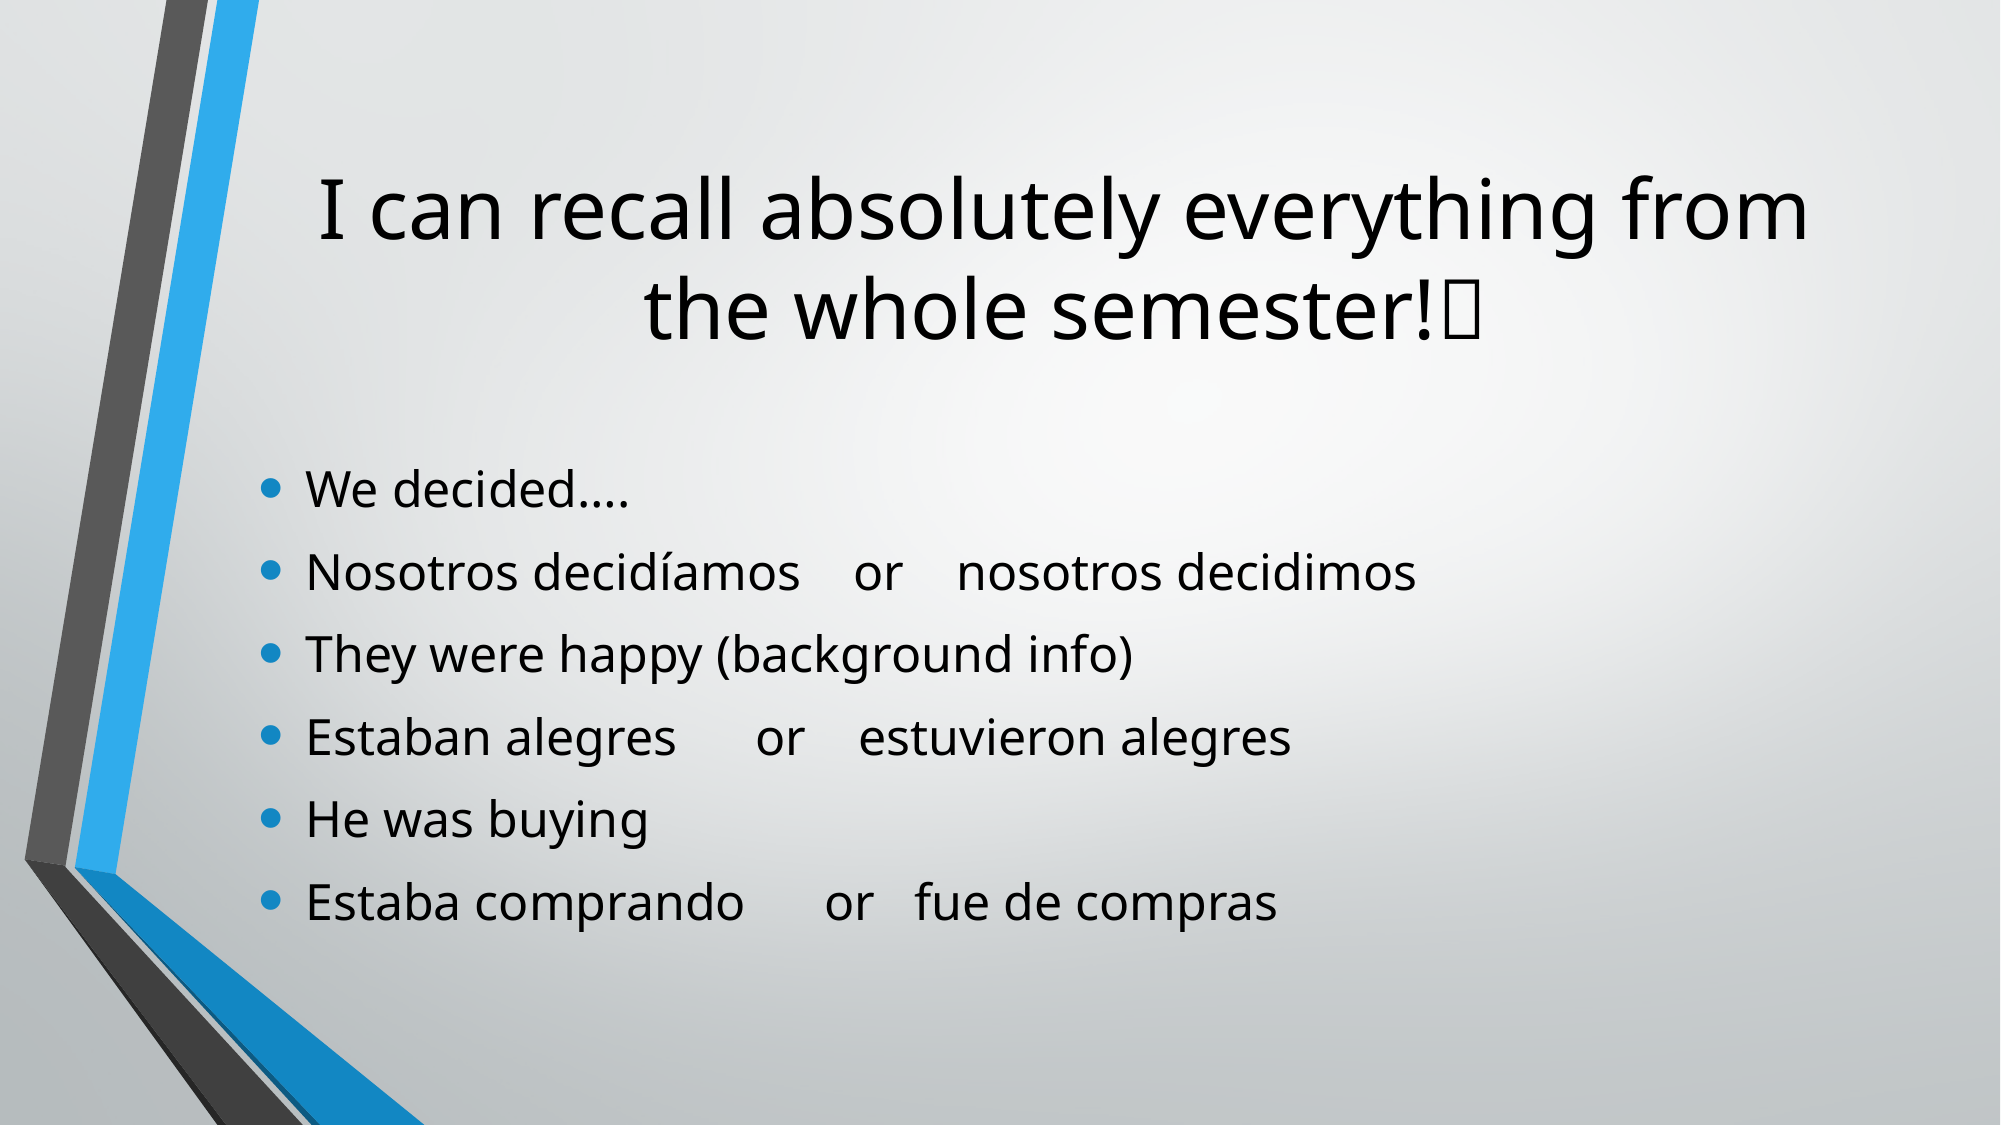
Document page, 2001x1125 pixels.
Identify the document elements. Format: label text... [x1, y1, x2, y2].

title I can recall absolutely everything from the whole semester! [243, 112, 1887, 400]
list We decided…. Nosotros decidíamos or nosotros decidimos They were happy (background info) Estaban alegres or estuvieron alegres He was buying Estaba comprando or fue de compras [243, 437, 1887, 950]
